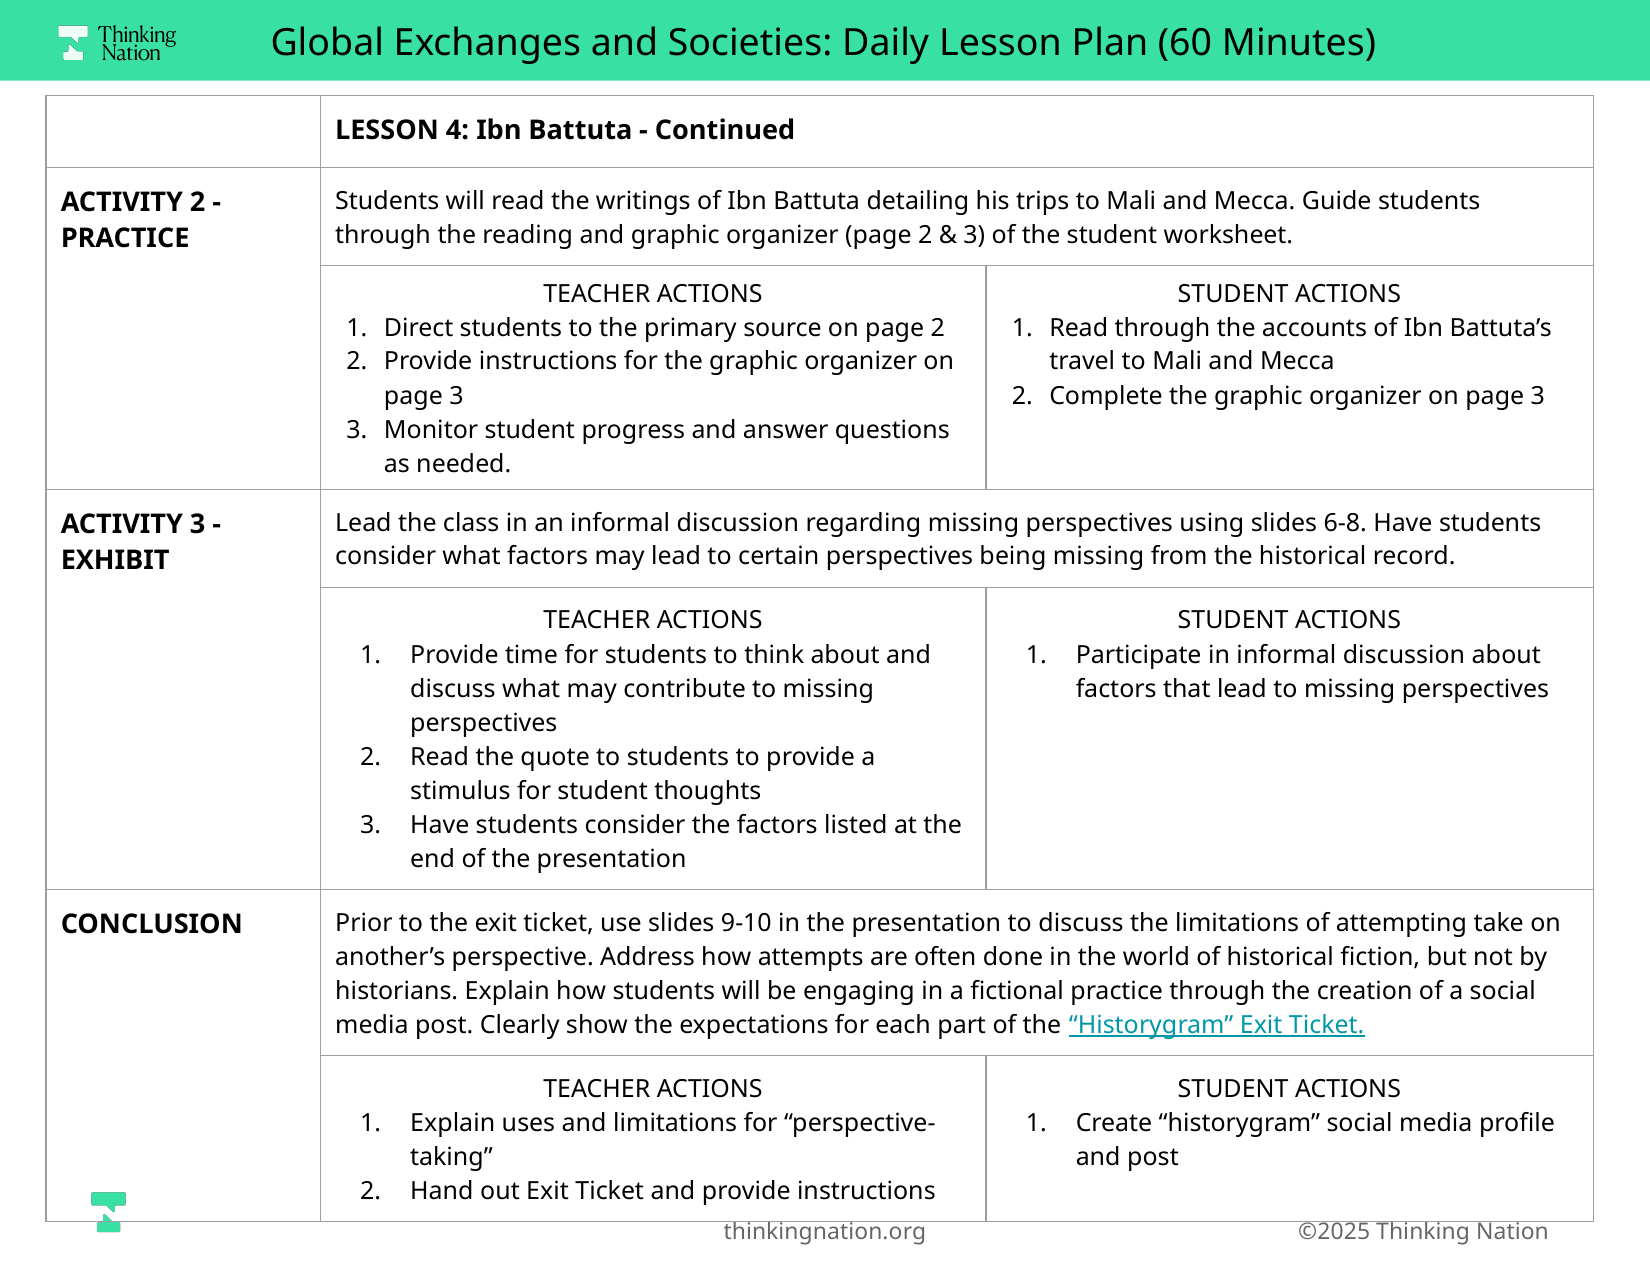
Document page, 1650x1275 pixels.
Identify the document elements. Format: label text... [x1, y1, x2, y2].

table_cell STUDENT ACTIONS Participate in informal discussion about factors that lead to missing perspectives [987, 588, 1593, 889]
table_cell ACTIVITY 2 - PRACTICE [47, 168, 320, 489]
table_cell STUDENT ACTIONS Create “historygram” social media profile and post [987, 1056, 1593, 1221]
table_header LESSON 4: Ibn Battuta - Continued [321, 96, 1593, 167]
text_box thinkingnation.org [629, 1222, 1021, 1240]
table_cell Lead the class in an informal discussion regarding missing perspectives using slides 6-8. Have students consider what factors may lead to certain perspectives being missing from the historical record. [321, 490, 1593, 587]
table_cell Prior to the exit ticket, use slides 9-10 in the presentation to discuss the limitations of attempting take on another’s perspective. Address how attempts are often done in the world of historical fiction, but not by historians. Explain how students will be engaging in a fictional practice through the creation of a social media post. Clearly show the expectations for each part of the “Historygram” Exit Ticket. [321, 890, 1593, 1055]
text_box ©2025 Thinking Nation [1174, 1222, 1566, 1240]
table_header [47, 96, 320, 167]
table_cell TEACHER ACTIONS Explain uses and limitations for “perspective-taking” Hand out Exit Ticket and provide instructions [321, 1056, 985, 1221]
table_cell STUDENT ACTIONS Read through the accounts of Ibn Battuta’s travel to Mali and Mecca Complete the graphic organizer on page 3 [987, 266, 1593, 489]
text_box Global Exchanges and Societies: Daily Lesson Plan (60 Minutes) [0, 0, 1650, 81]
table_cell ACTIVITY 3 - EXHIBIT [47, 490, 320, 889]
table_cell Students will read the writings of Ibn Battuta detailing his trips to Mali and Mecca. Guide students through the reading and graphic organizer (page 2 & 3) of the student worksheet. [321, 168, 1593, 265]
table_cell TEACHER ACTIONS Direct students to the primary source on page 2 Provide instructions for the graphic organizer on page 3 Monitor student progress and answer questions as needed. [321, 266, 985, 489]
table_cell CONCLUSION [47, 890, 320, 1221]
table_cell TEACHER ACTIONS Provide time for students to think about and discuss what may contribute to missing perspectives Read the quote to students to provide a stimulus for student thoughts Have students consider the factors listed at the end of the presentation [321, 588, 985, 889]
picture [80, 1184, 136, 1240]
picture [45, 14, 180, 85]
